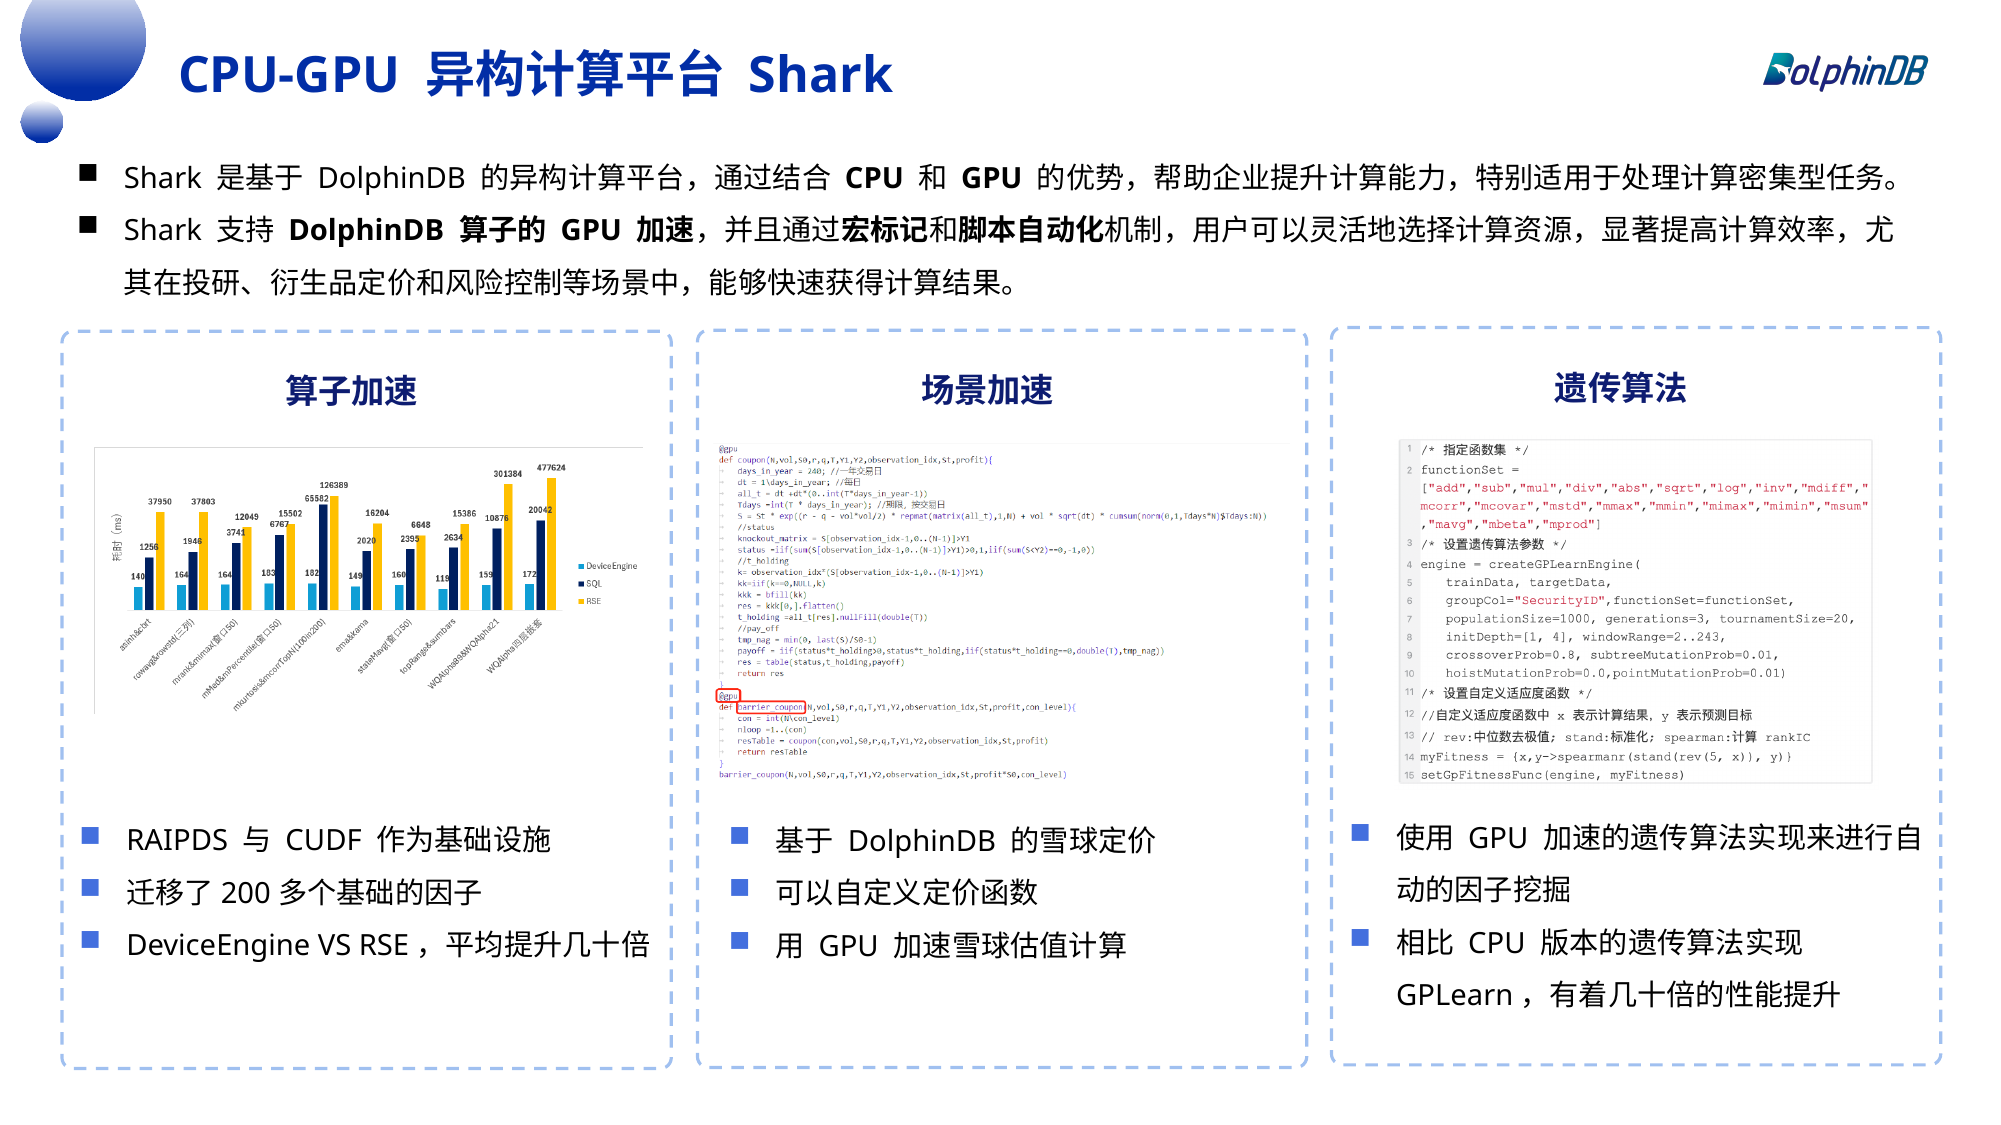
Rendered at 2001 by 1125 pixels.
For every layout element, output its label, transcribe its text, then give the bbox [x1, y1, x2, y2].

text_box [1331, 327, 2000, 1125]
text_box [19, 99, 64, 144]
picture [1755, 47, 1929, 93]
text_box CPU-GPU 异构计算平台 Shark [163, 35, 1370, 110]
text_box Shark 是基于 DolphinDB 的异构计算平台，通过结合 CPU 和 GPU 的优势，帮助企业提升计算能力，特别适用于处理计算密集型任务。 Shark 支持 DolphinDB 算子的 GPU 加速，并且通过宏标记和脚本自动化机制，用户可以灵活地选择计算资源，显著提高计算效率，尤其在投研、衍生品定价和风险控制等场景中，能够快速获得计算结果。 [62, 134, 1938, 331]
picture [1393, 435, 1879, 790]
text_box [61, 331, 697, 1069]
text_box [19, 0, 147, 102]
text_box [697, 330, 1331, 1095]
